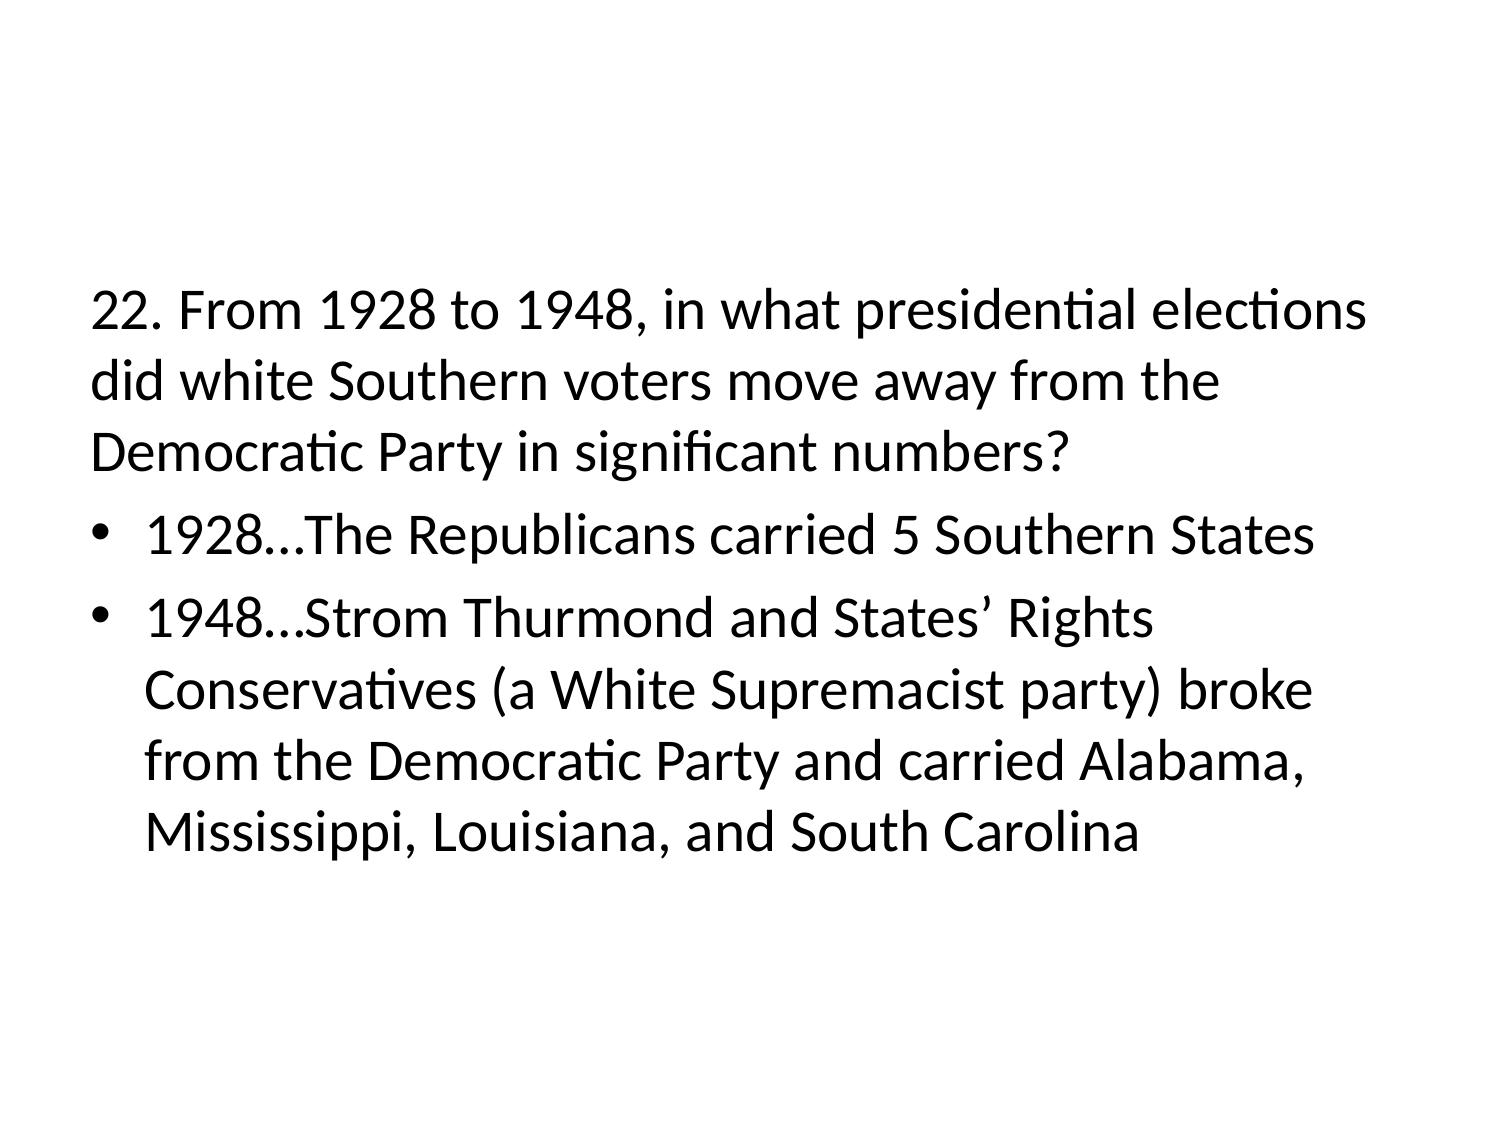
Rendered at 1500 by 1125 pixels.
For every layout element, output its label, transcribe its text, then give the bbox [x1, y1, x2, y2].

list 22. From 1928 to 1948, in what presidential elections did white Southern voters move away from the Democratic Party in significant numbers? 1928…The Republicans carried 5 Southern States 1948…Strom Thurmond and States’ Rights Conservatives (a White Supremacist party) broke from the Democratic Party and carried Alabama, Mississippi, Louisiana, and South Carolina [75, 262, 1425, 1005]
